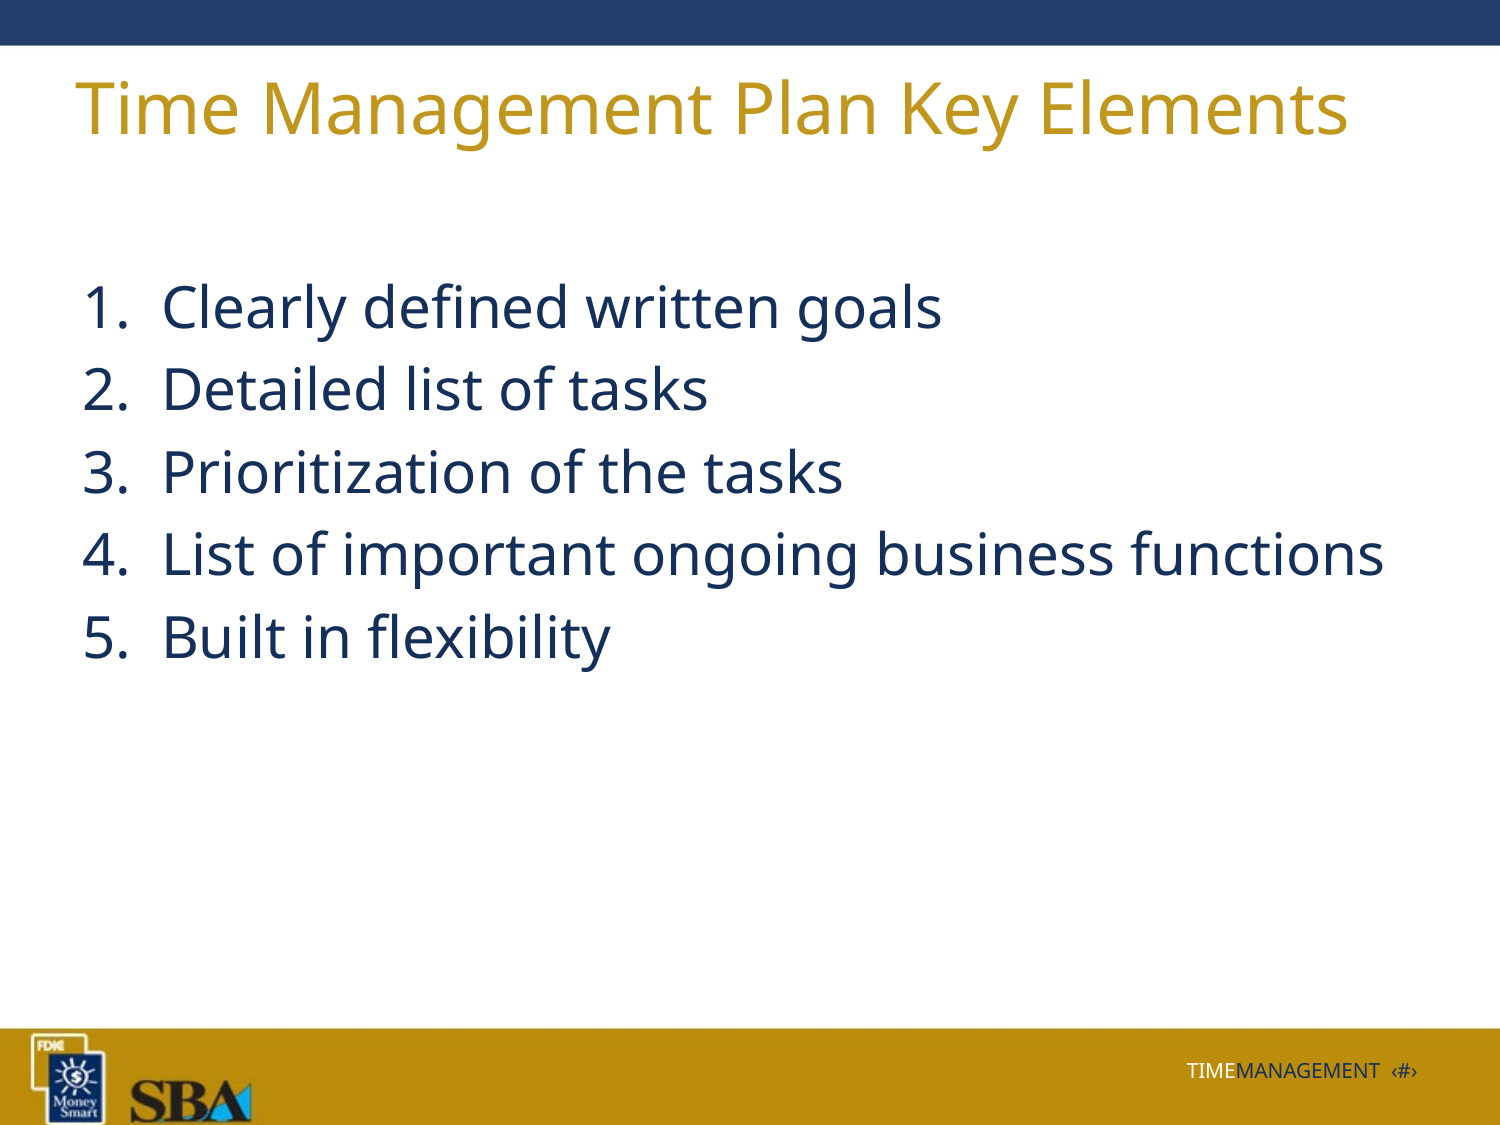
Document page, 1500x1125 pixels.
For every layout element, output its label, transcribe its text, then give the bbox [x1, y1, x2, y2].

title Time Management Plan Key Elements [74, 61, 1476, 163]
picture [0, 0, 1500, 1125]
text_box Clearly defined written goals Detailed list of tasks Prioritization of the tasks List of important ongoing business functions Built in flexibility [74, 262, 1425, 767]
